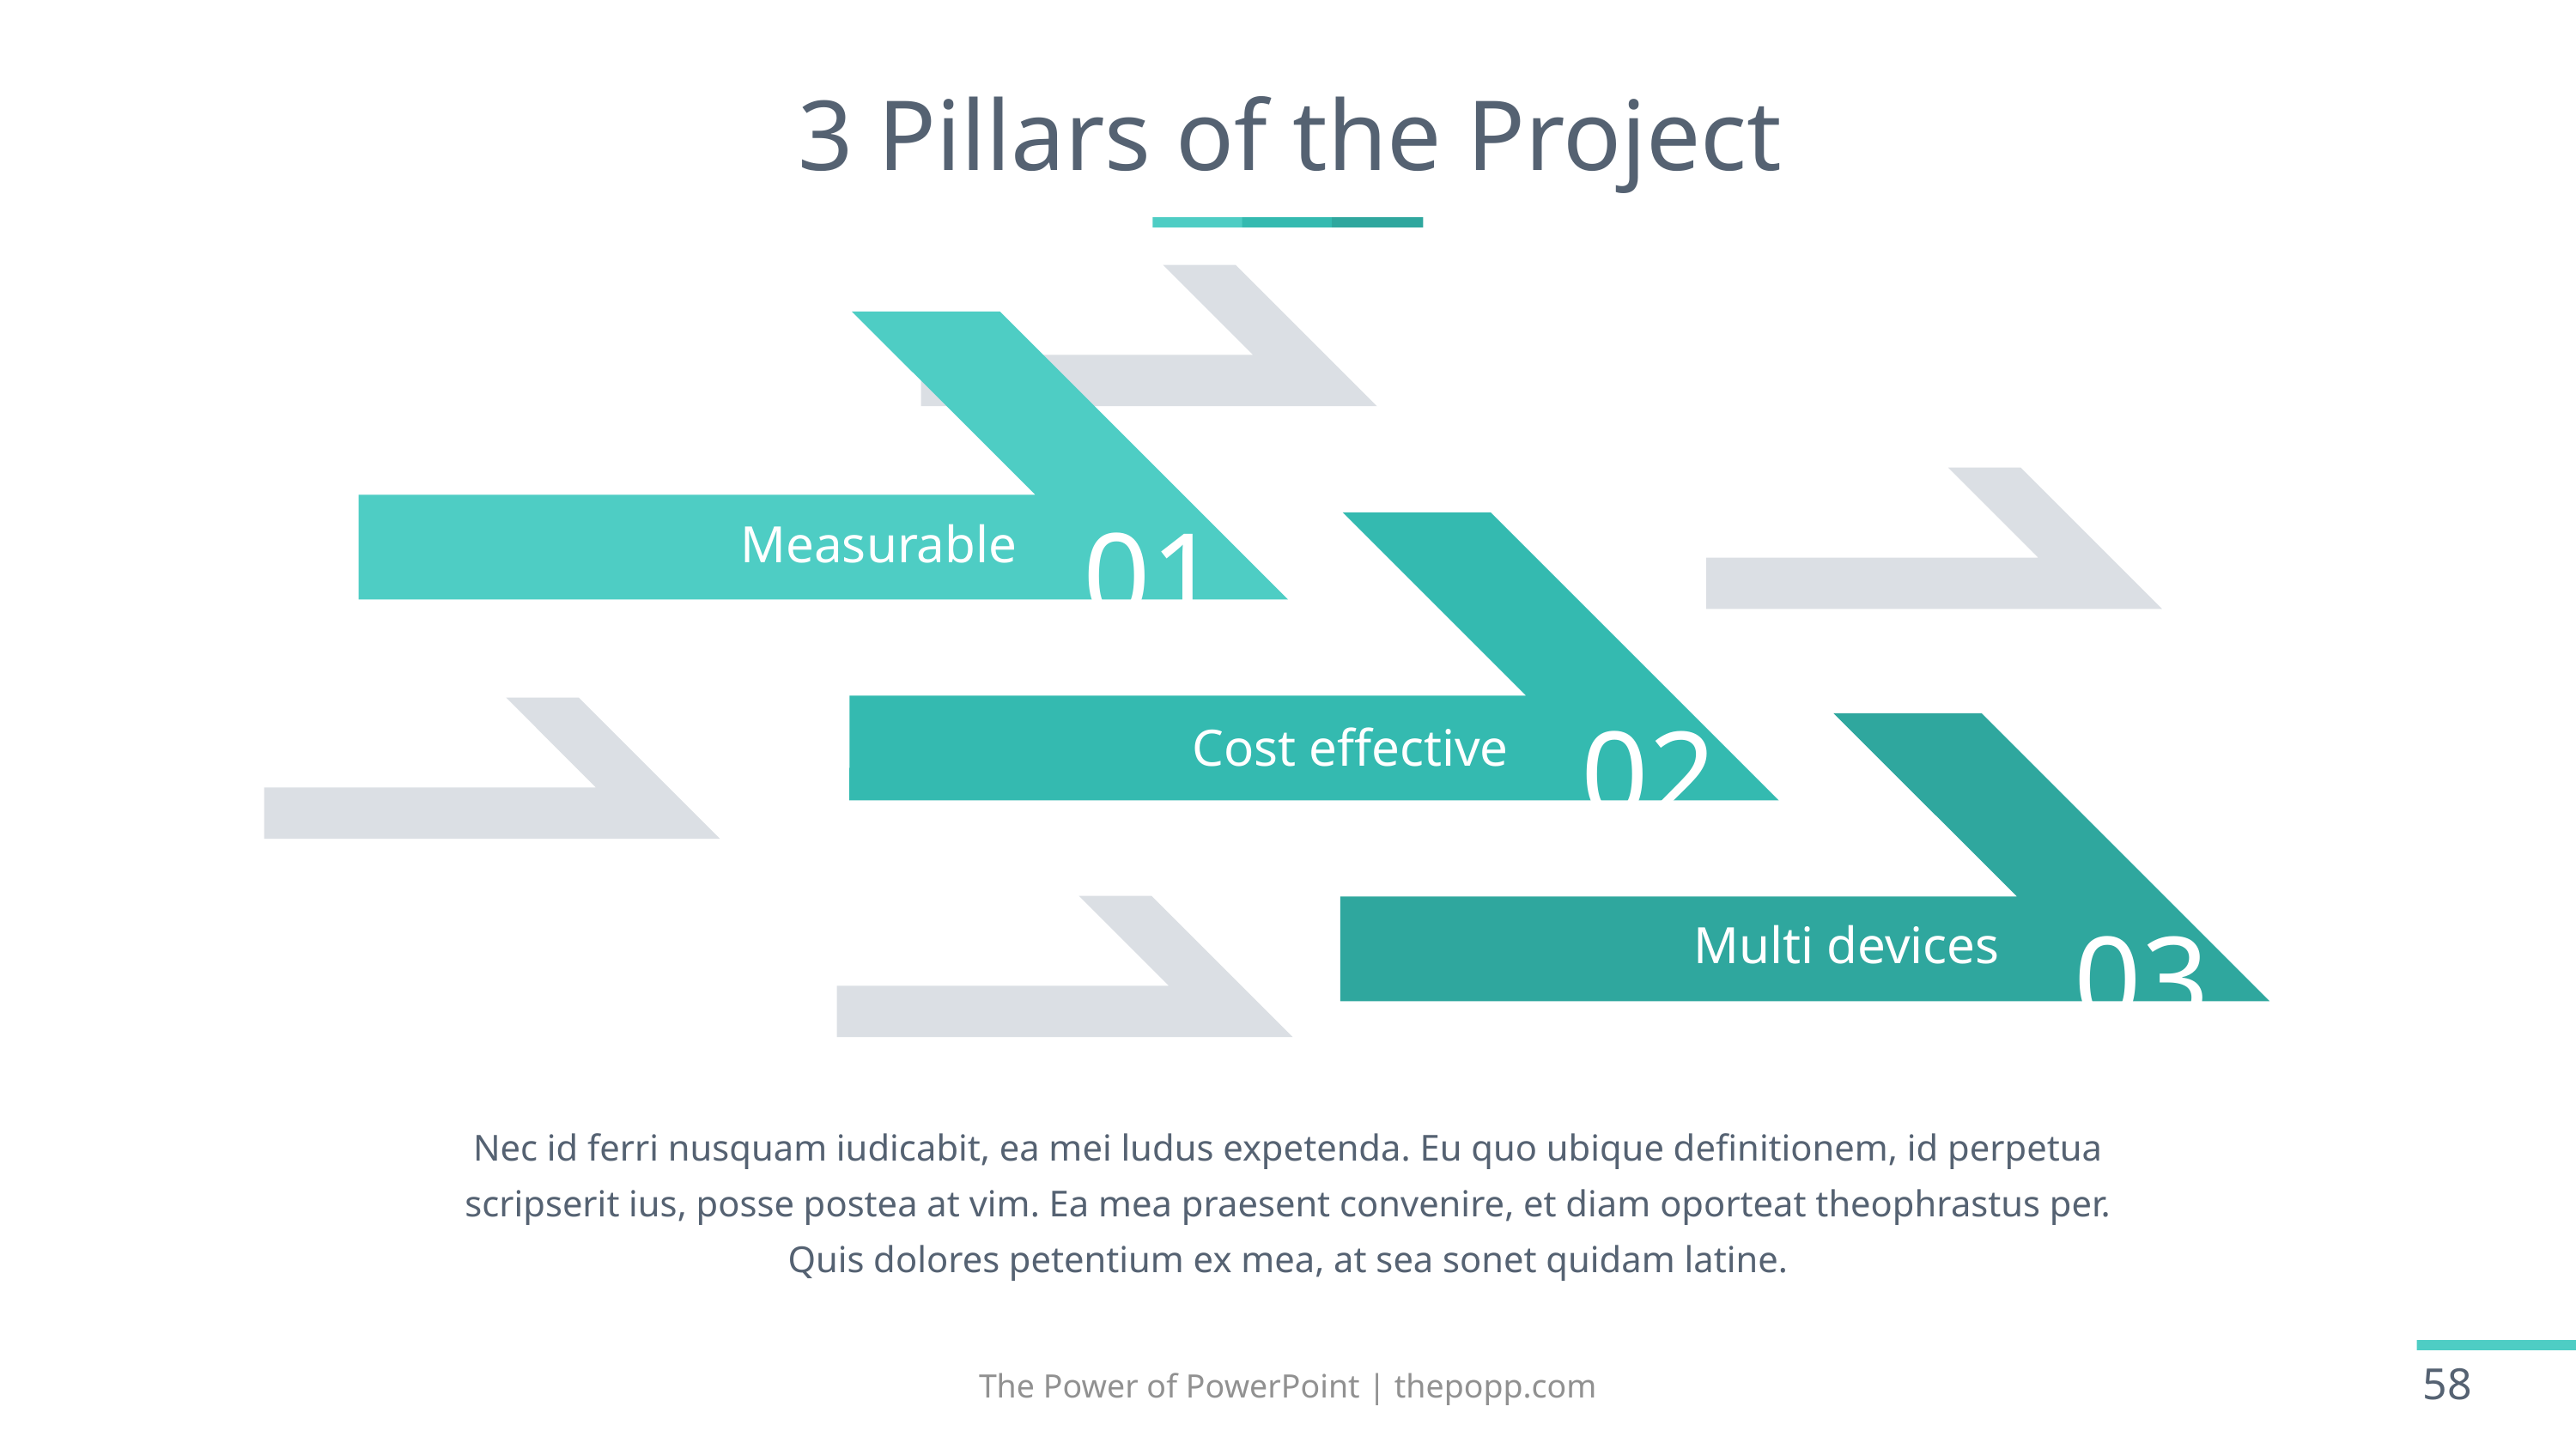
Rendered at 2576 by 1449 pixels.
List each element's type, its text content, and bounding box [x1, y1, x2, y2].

slide_number 58 [2409, 1351, 2576, 1421]
list Multi devices [1363, 891, 2013, 997]
list Measurable [380, 490, 1030, 596]
footer The Power of PowerPoint | thepopp.com [853, 1349, 1723, 1427]
title 3 Pillars of the Project [69, 49, 2512, 230]
list Cost effective [872, 693, 1522, 798]
list Nec id ferri nusquam iudicabit, ea mei ludus expetenda. Eu quo ubique definitionem, id perpetua scripserit ius, posse postea at vim. Ea mea praesent convenire, et diam oporteat theophrastus per. Quis dolores petentium ex mea, at sea sonet quidam latine. [450, 1088, 2126, 1304]
